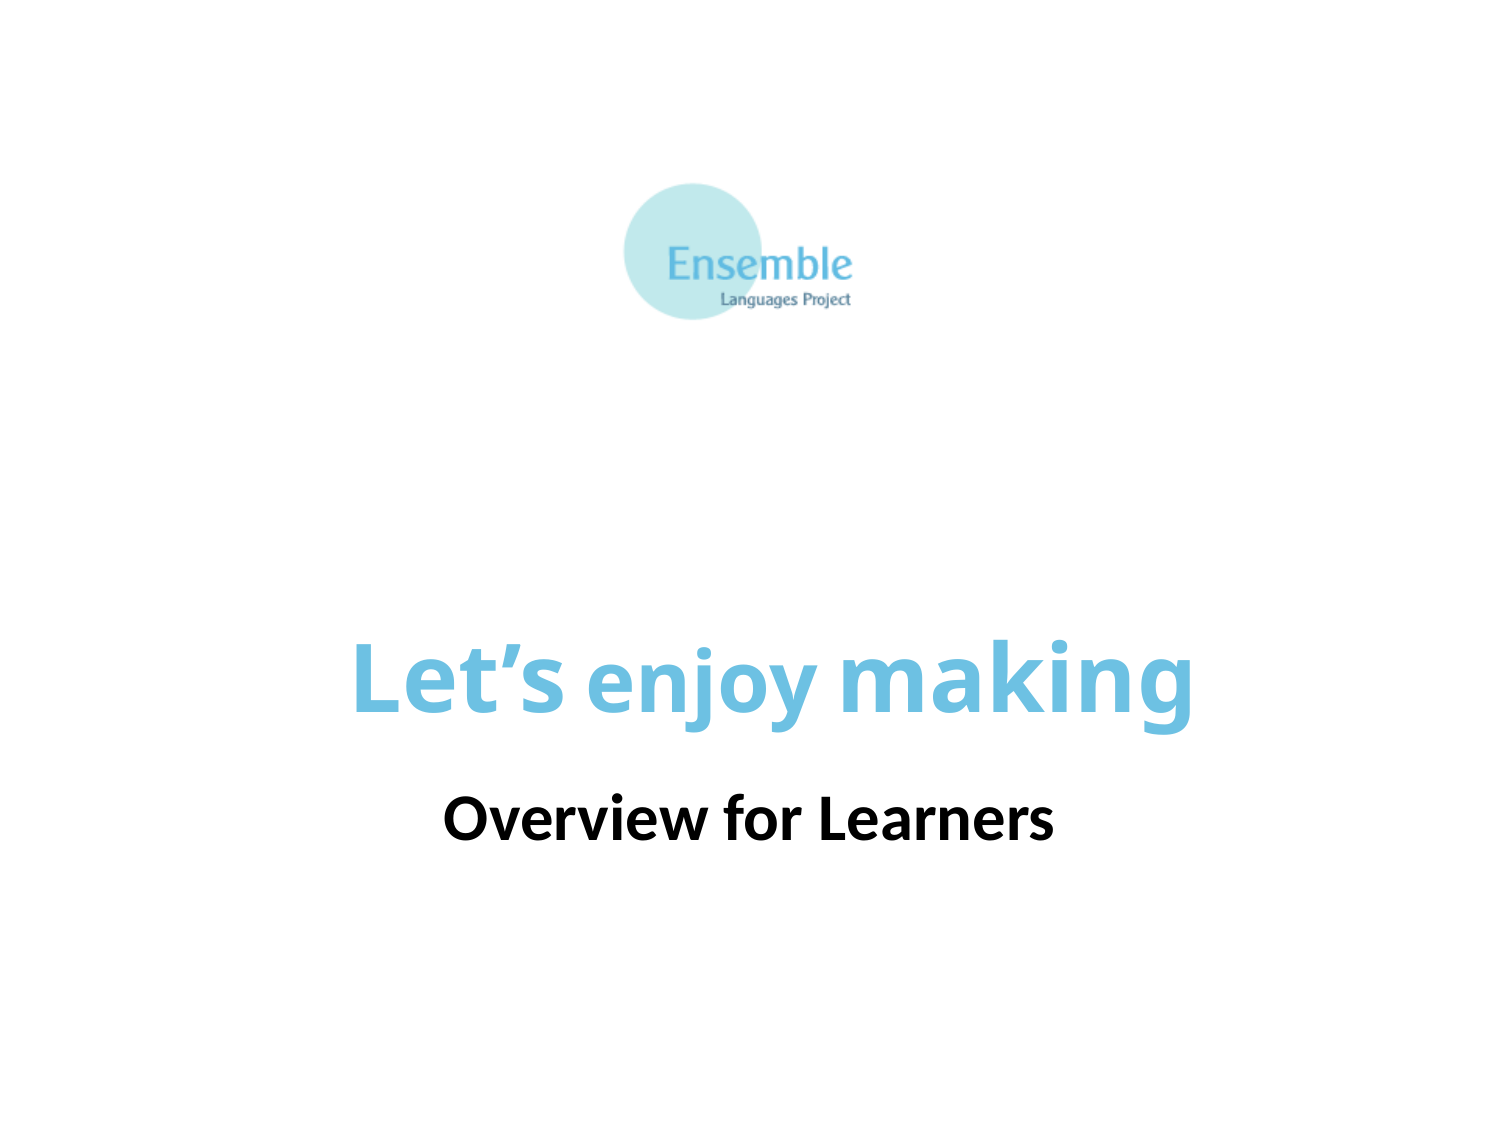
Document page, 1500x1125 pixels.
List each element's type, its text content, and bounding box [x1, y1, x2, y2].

text_box Overview for Learners [224, 766, 1275, 967]
picture [617, 137, 883, 348]
text_box Let’s enjoy making [135, 609, 1411, 740]
